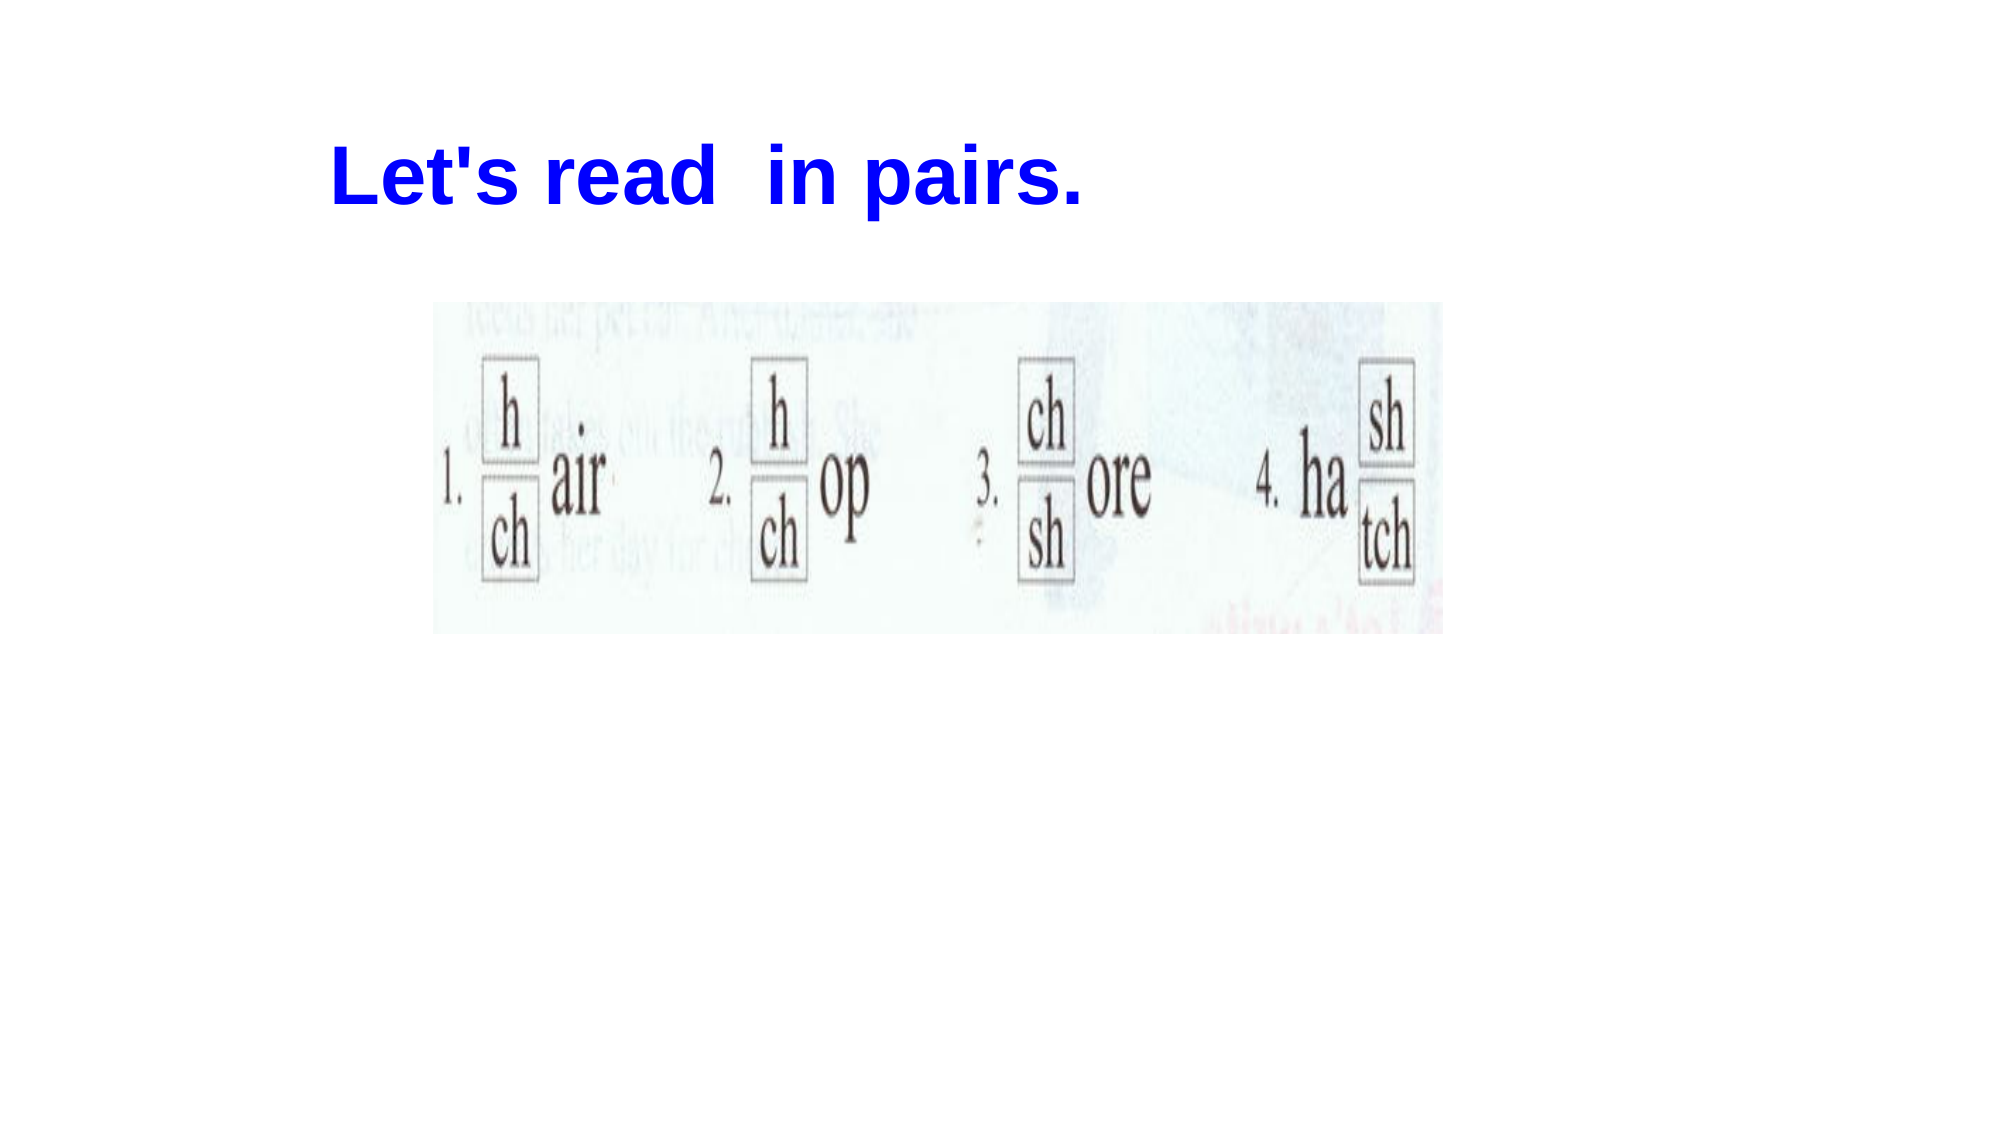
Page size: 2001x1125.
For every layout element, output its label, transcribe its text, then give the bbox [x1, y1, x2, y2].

picture [433, 302, 1443, 634]
text_box Let's read in pairs. [315, 113, 1201, 229]
